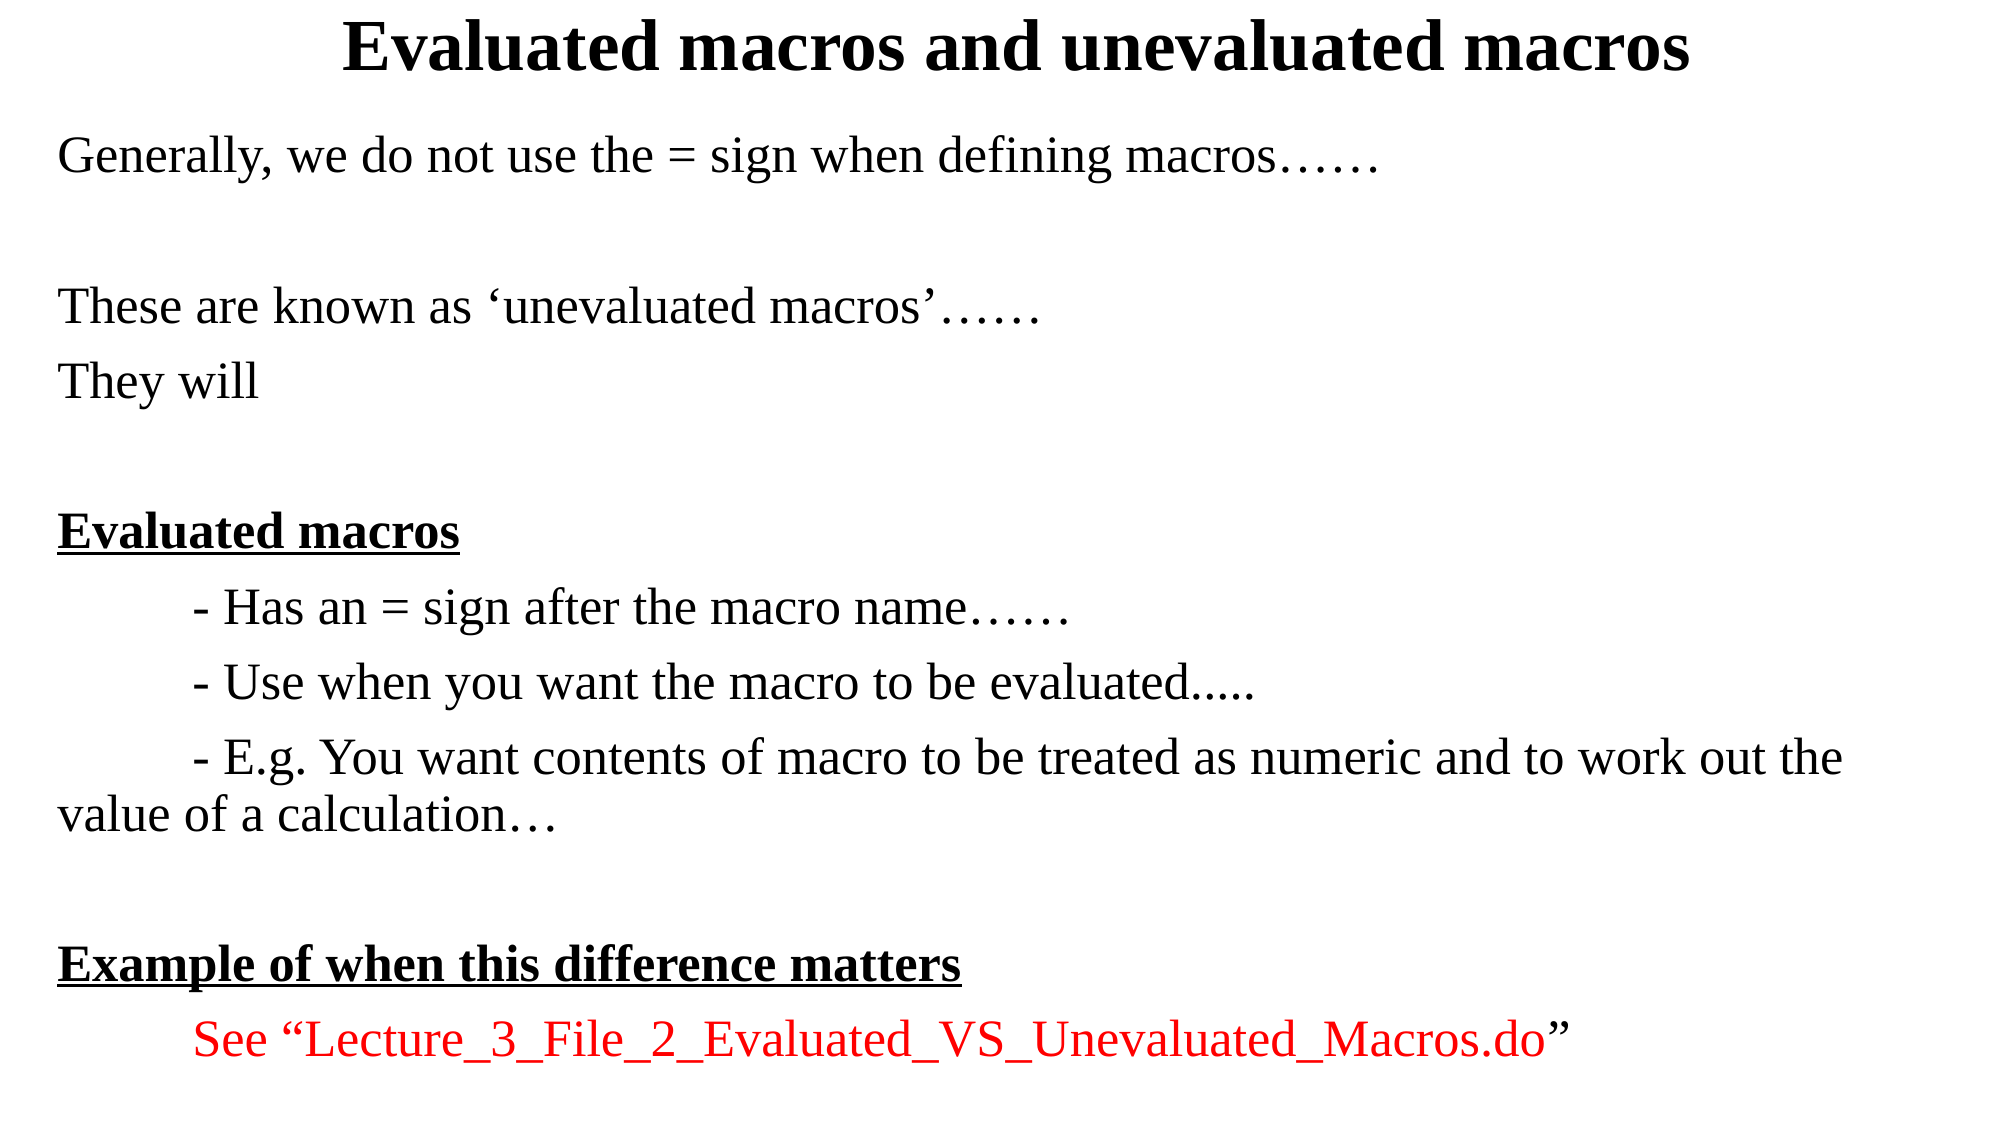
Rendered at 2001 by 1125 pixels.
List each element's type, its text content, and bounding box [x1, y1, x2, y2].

title Evaluated macros and unevaluated macros [98, 0, 1936, 95]
list Generally, we do not use the = sign when defining macros…… These are known as ‘unevaluated macros’…… They will Evaluated macros - Has an = sign after the macro name…… - Use when you want the macro to be evaluated..... - E.g. You want contents of macro to be treated as numeric and to work out the value of a calculation… Example of when this difference matters See “Lecture_3_File_2_Evaluated_VS_Unevaluated_Macros.do” [42, 120, 1959, 1080]
